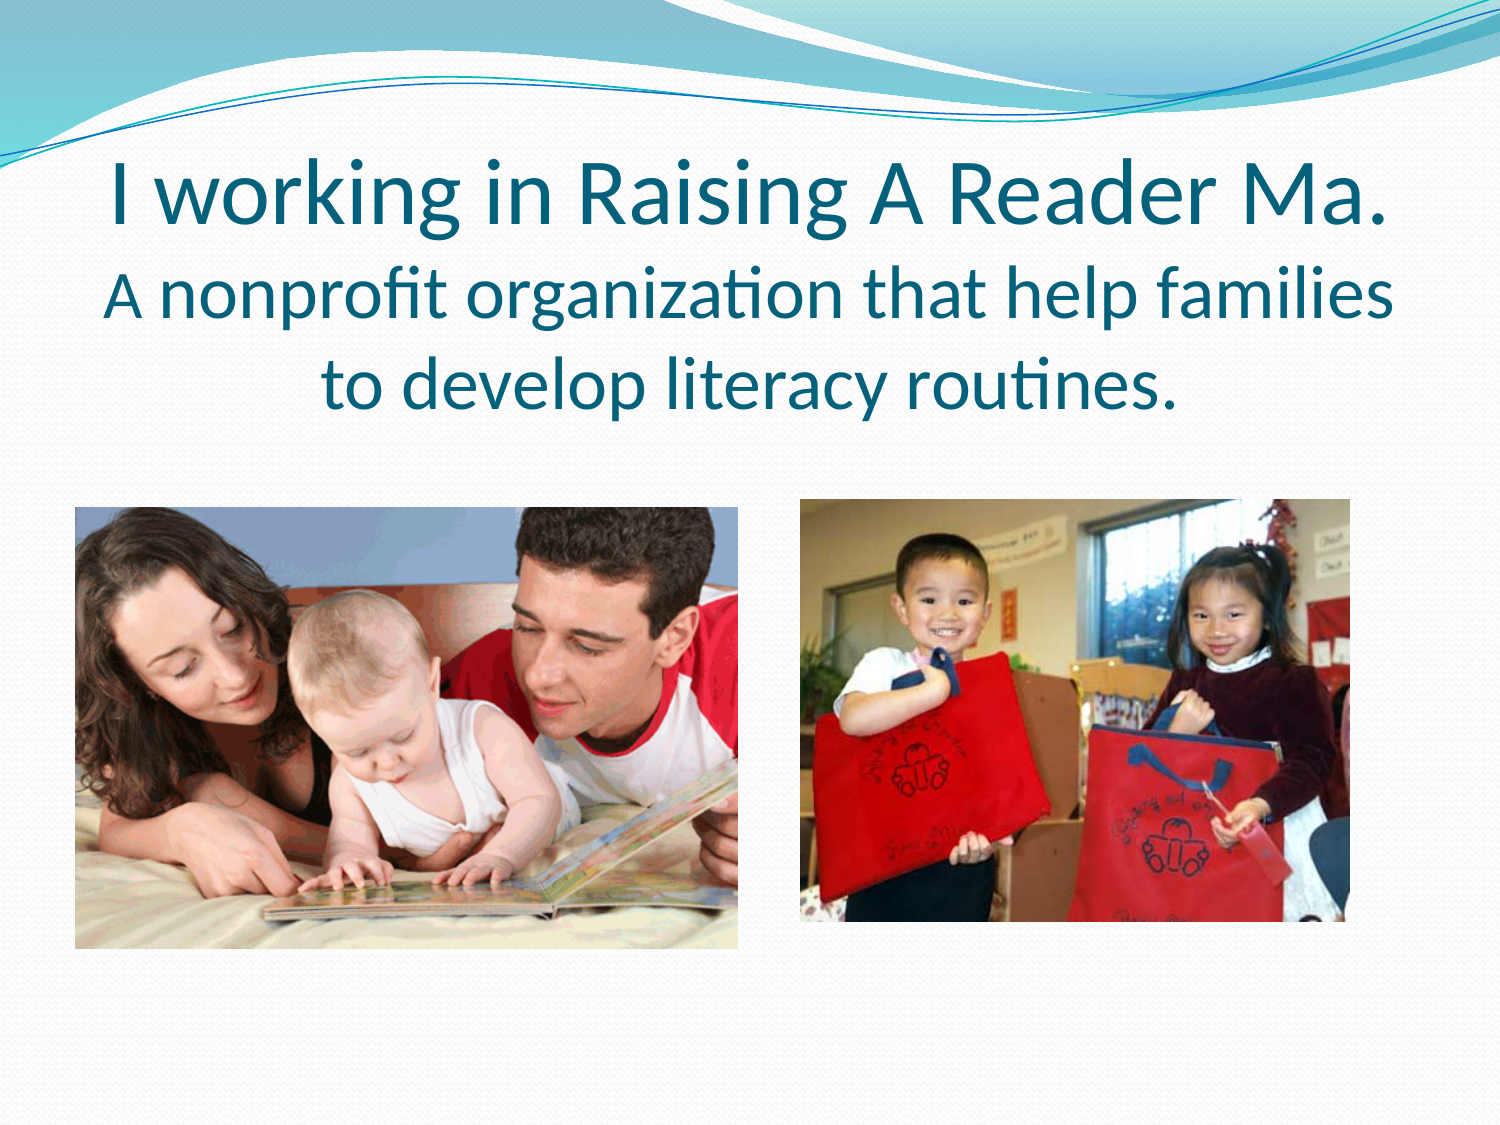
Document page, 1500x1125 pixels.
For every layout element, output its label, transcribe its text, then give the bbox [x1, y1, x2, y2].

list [74, 506, 738, 949]
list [799, 499, 1351, 922]
title I working in Raising A Reader Ma. A nonprofit organization that help families to develop literacy routines. [75, 115, 1425, 425]
